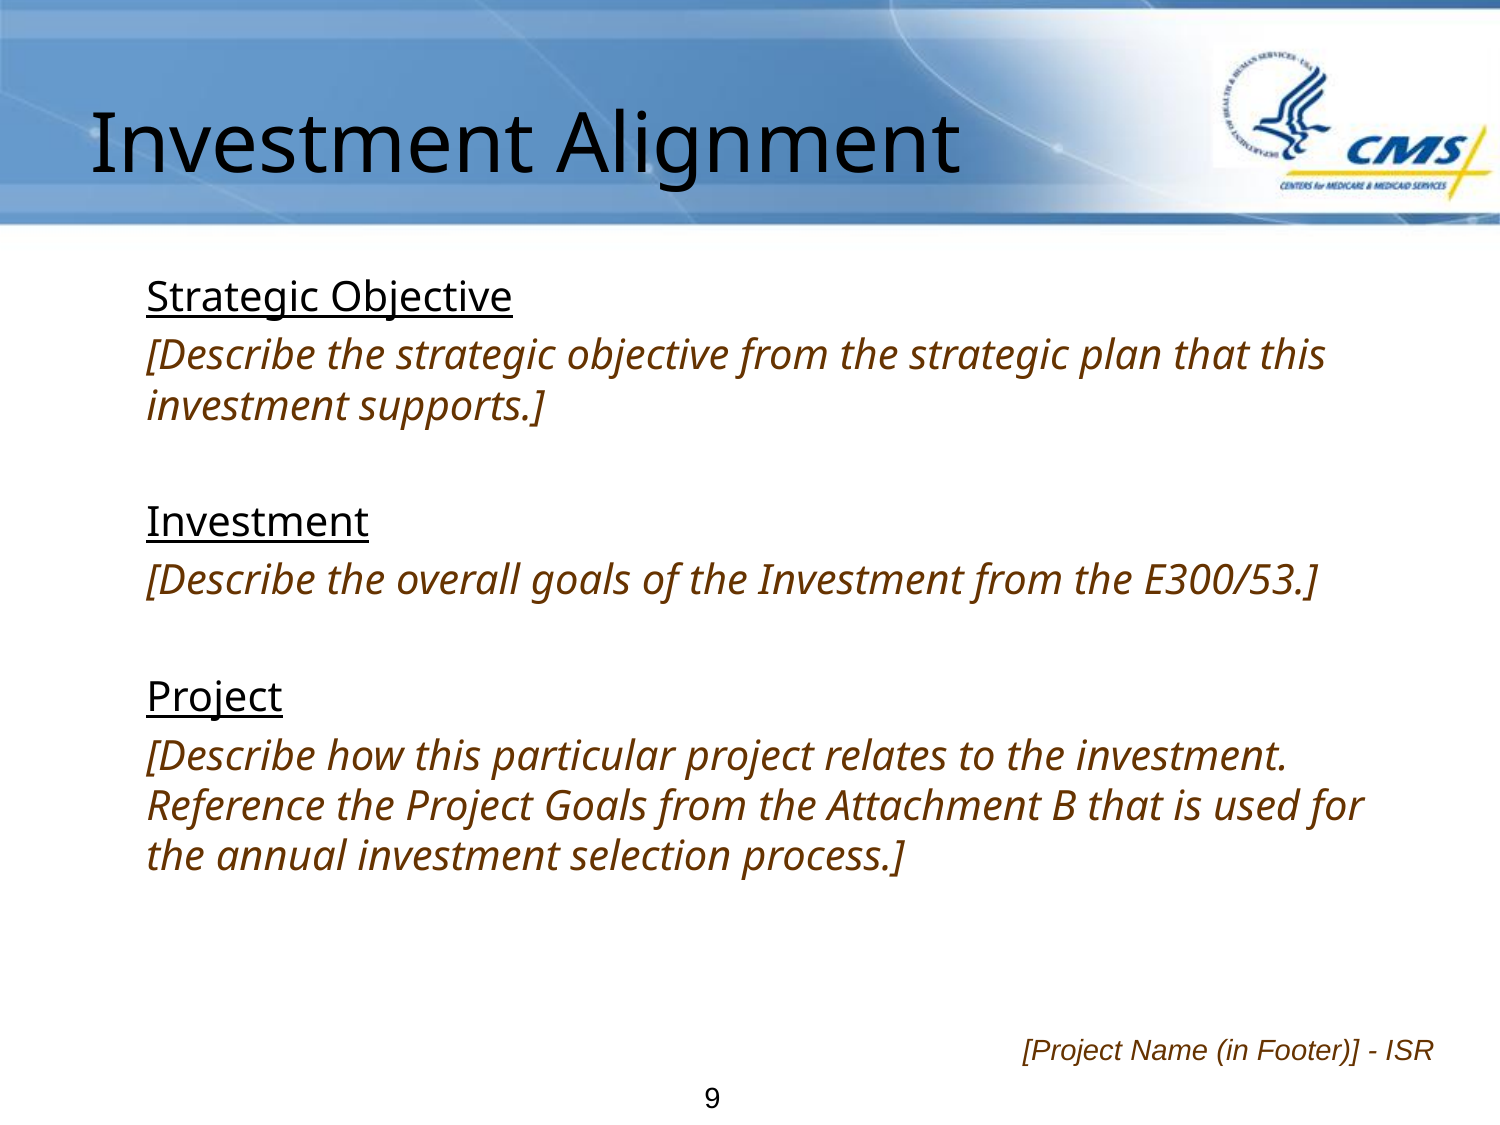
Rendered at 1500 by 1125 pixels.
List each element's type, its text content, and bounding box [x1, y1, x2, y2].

picture [0, 0, 1500, 1125]
footer [Project Name (in Footer)] - ISR [912, 1023, 1451, 1103]
title Investment Alignment [74, 44, 1426, 233]
slide_number 9 [537, 1071, 888, 1125]
list Strategic Objective [Describe the strategic objective from the strategic plan that this investment supports.] Investment [Describe the overall goals of the Investment from the E300/53.] Project [Describe how this particular project relates to the investment. Reference the Project Goals from the Attachment B that is used for the annual investment selection process.] [74, 262, 1426, 1006]
